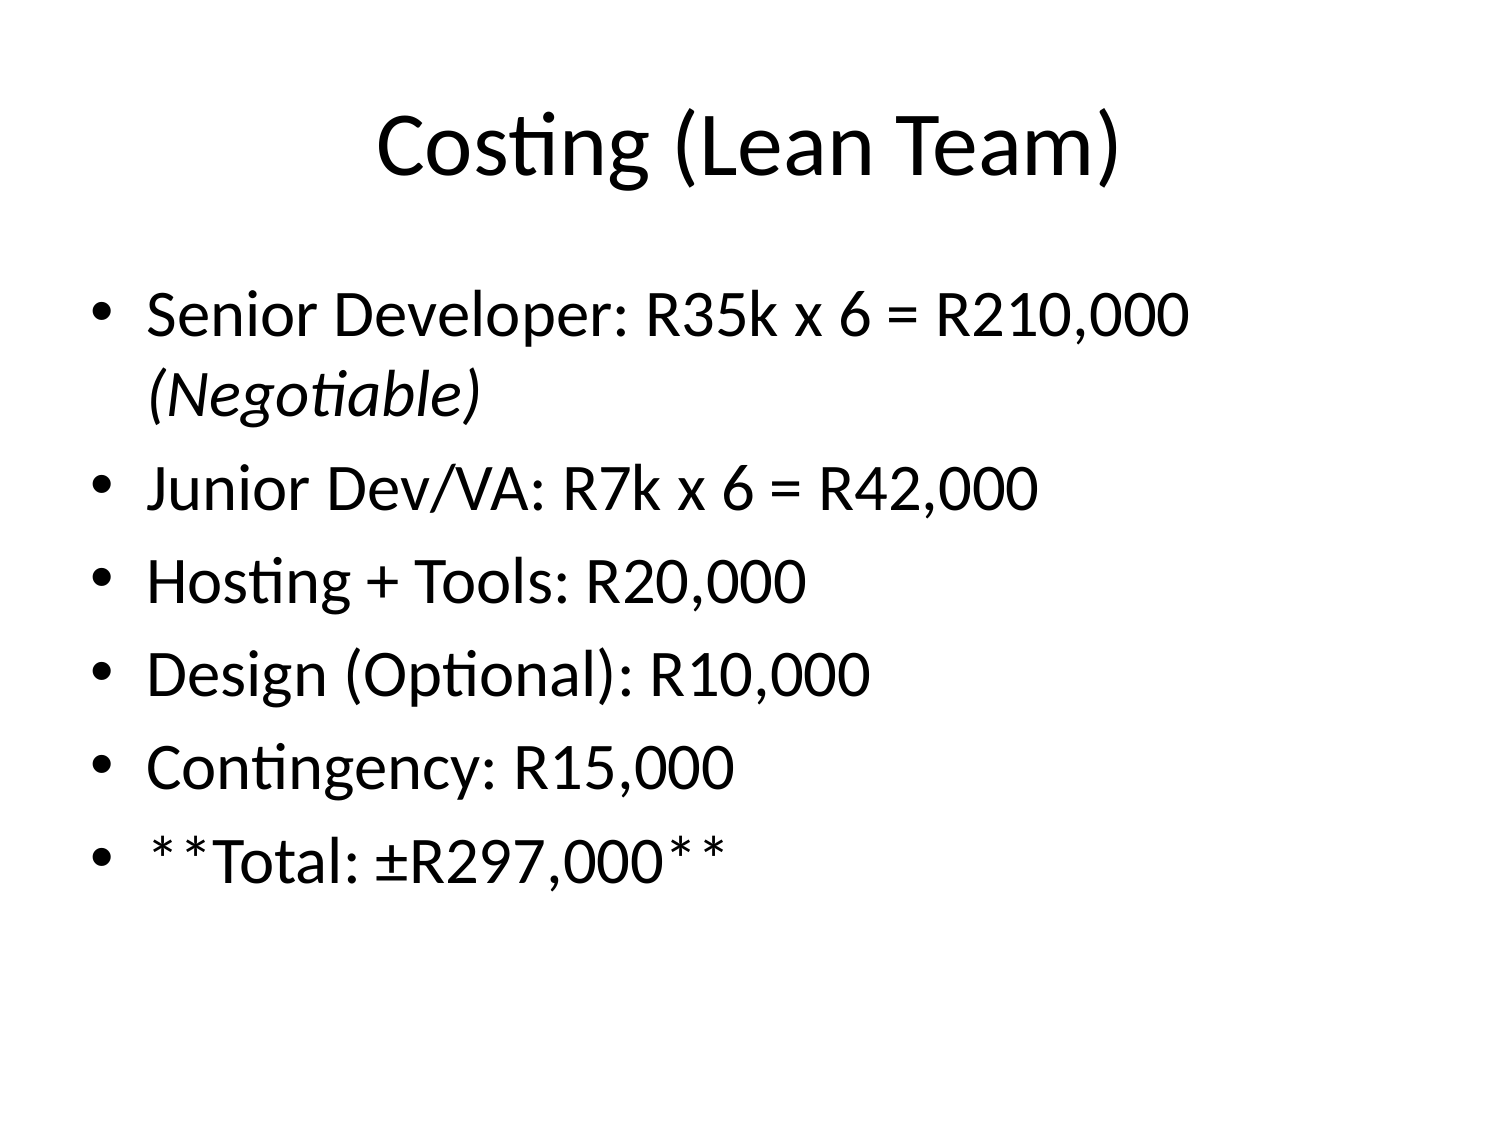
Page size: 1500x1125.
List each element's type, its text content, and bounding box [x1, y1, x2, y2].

title Costing (Lean Team) [75, 45, 1425, 233]
list Senior Developer: R35k x 6 = R210,000 (Negotiable) Junior Dev/VA: R7k x 6 = R42,000 Hosting + Tools: R20,000 Design (Optional): R10,000 Contingency: R15,000 **Total: ±R297,000** [75, 262, 1425, 1005]
